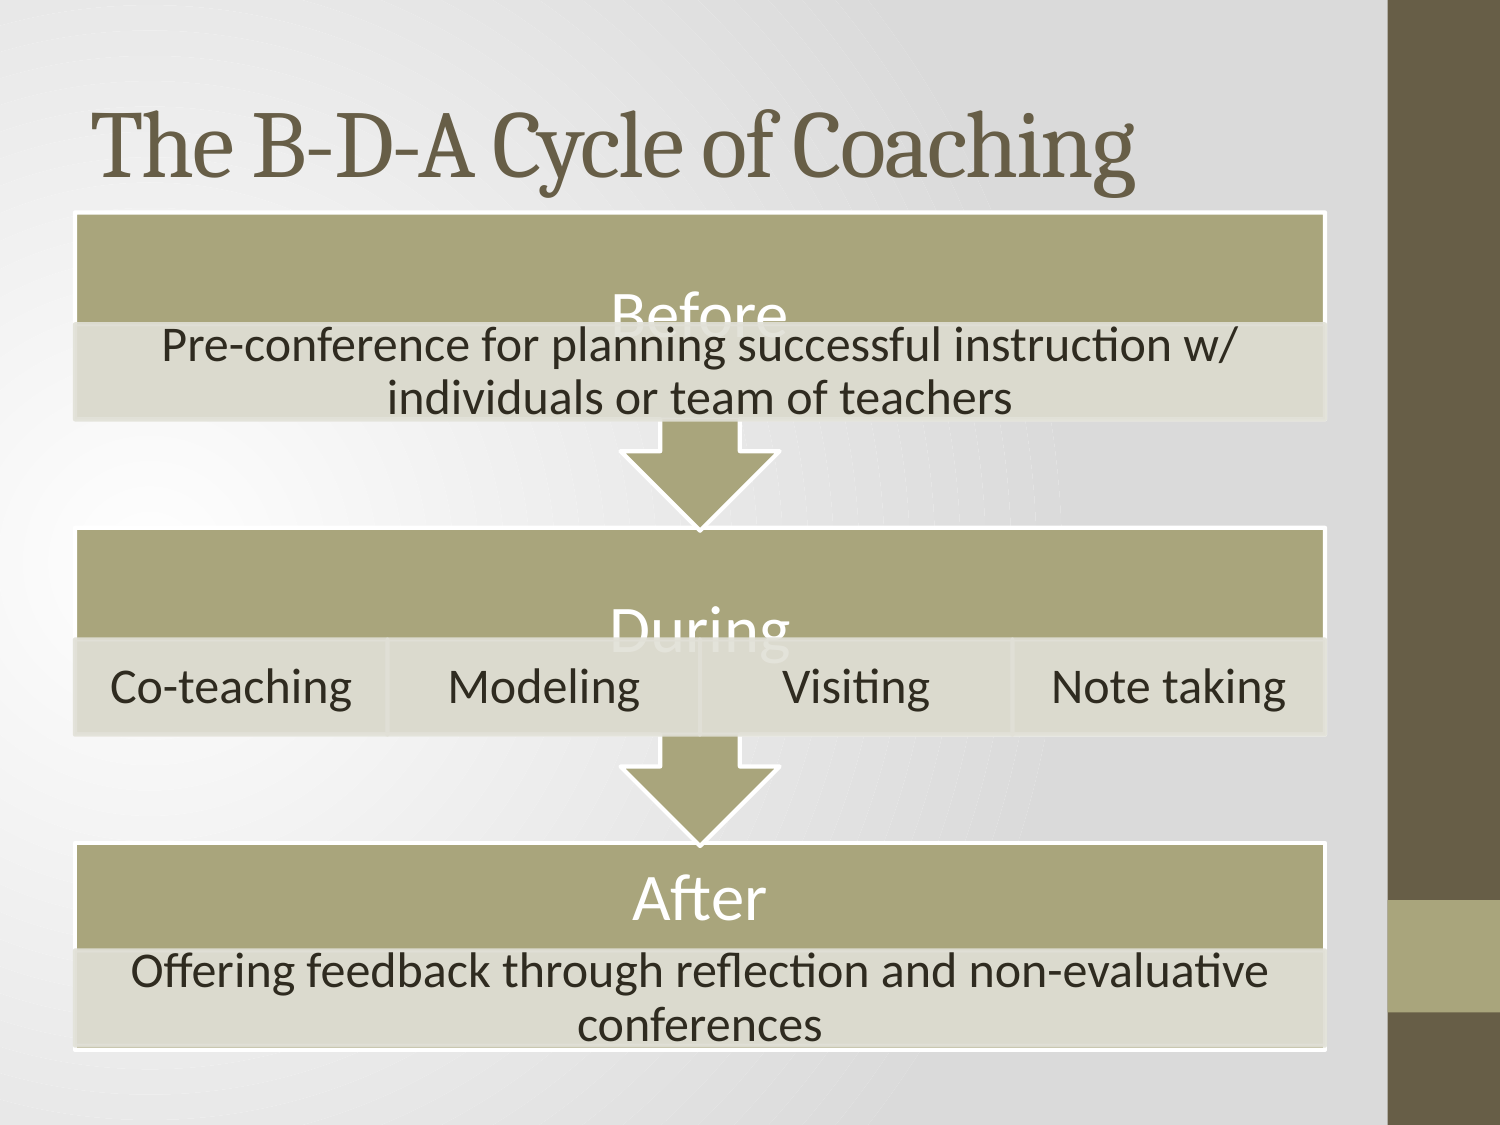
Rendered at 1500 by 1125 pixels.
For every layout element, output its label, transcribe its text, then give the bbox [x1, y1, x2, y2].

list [74, 211, 1326, 1051]
title The B-D-A Cycle of Coaching [75, 45, 1325, 207]
